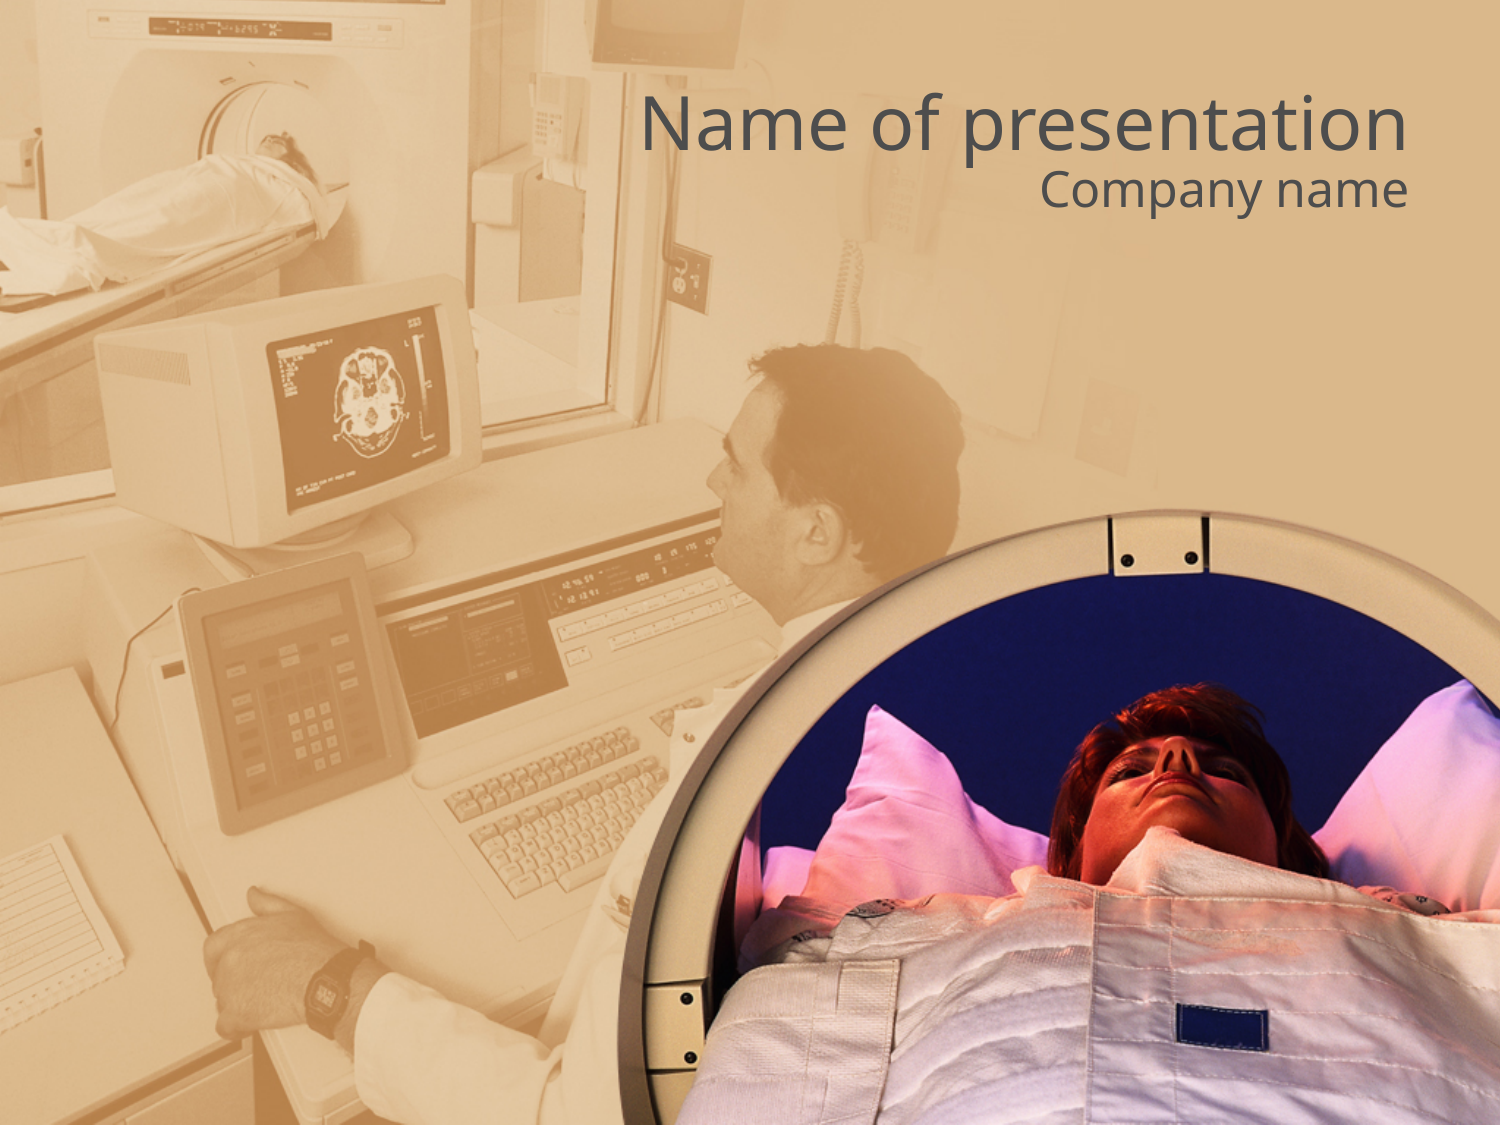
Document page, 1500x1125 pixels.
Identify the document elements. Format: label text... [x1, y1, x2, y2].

subtitle Company name [149, 149, 1426, 238]
picture [0, 0, 1500, 1125]
title Name of presentation [149, 62, 1426, 149]
